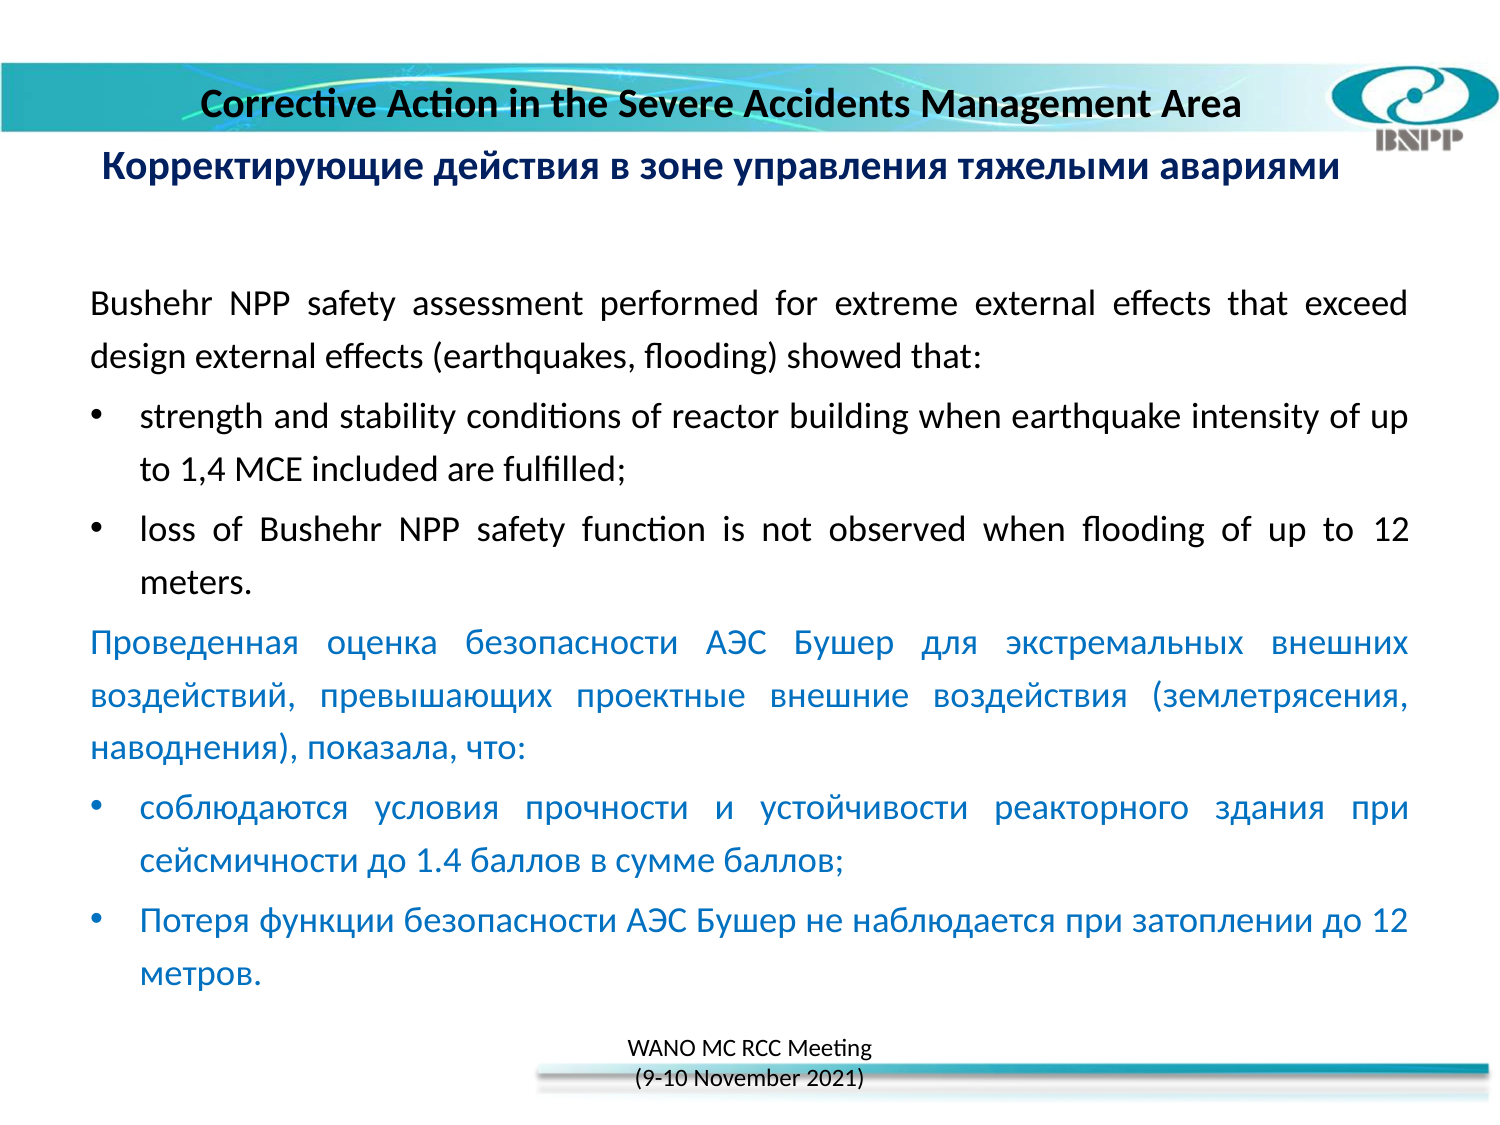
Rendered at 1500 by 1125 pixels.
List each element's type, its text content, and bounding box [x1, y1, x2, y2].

text_box WANO MC RCC Meeting (9-10 November 2021) [512, 1011, 988, 1112]
picture [0, 0, 1500, 1125]
text_box Corrective Action in the Severe Accidents Management Area Корректирующие действия в зоне управления тяжелыми авариями [0, 68, 1452, 196]
list Bushehr NPP safety assessment performed for extreme external effects that exceed design external effects (earthquakes, flooding) showed that: strength and stability conditions of reactor building when earthquake intensity of up to 1,4 MCE included are fulfilled; loss of Bushehr NPP safety function is not observed when flooding of up to 12 meters. Проведенная оценка безопасности АЭС Бушер для экстремальных внешних воздействий, превышающих проектные внешние воздействия (землетрясения, наводнения), показала, что: соблюдаются условия прочности и устойчивости реакторного здания при сейсмичности до 1.4 баллов в сумме баллов; Потеря функции безопасности АЭС Бушер не наблюдается при затоплении до 12 метров. [75, 262, 1425, 1005]
